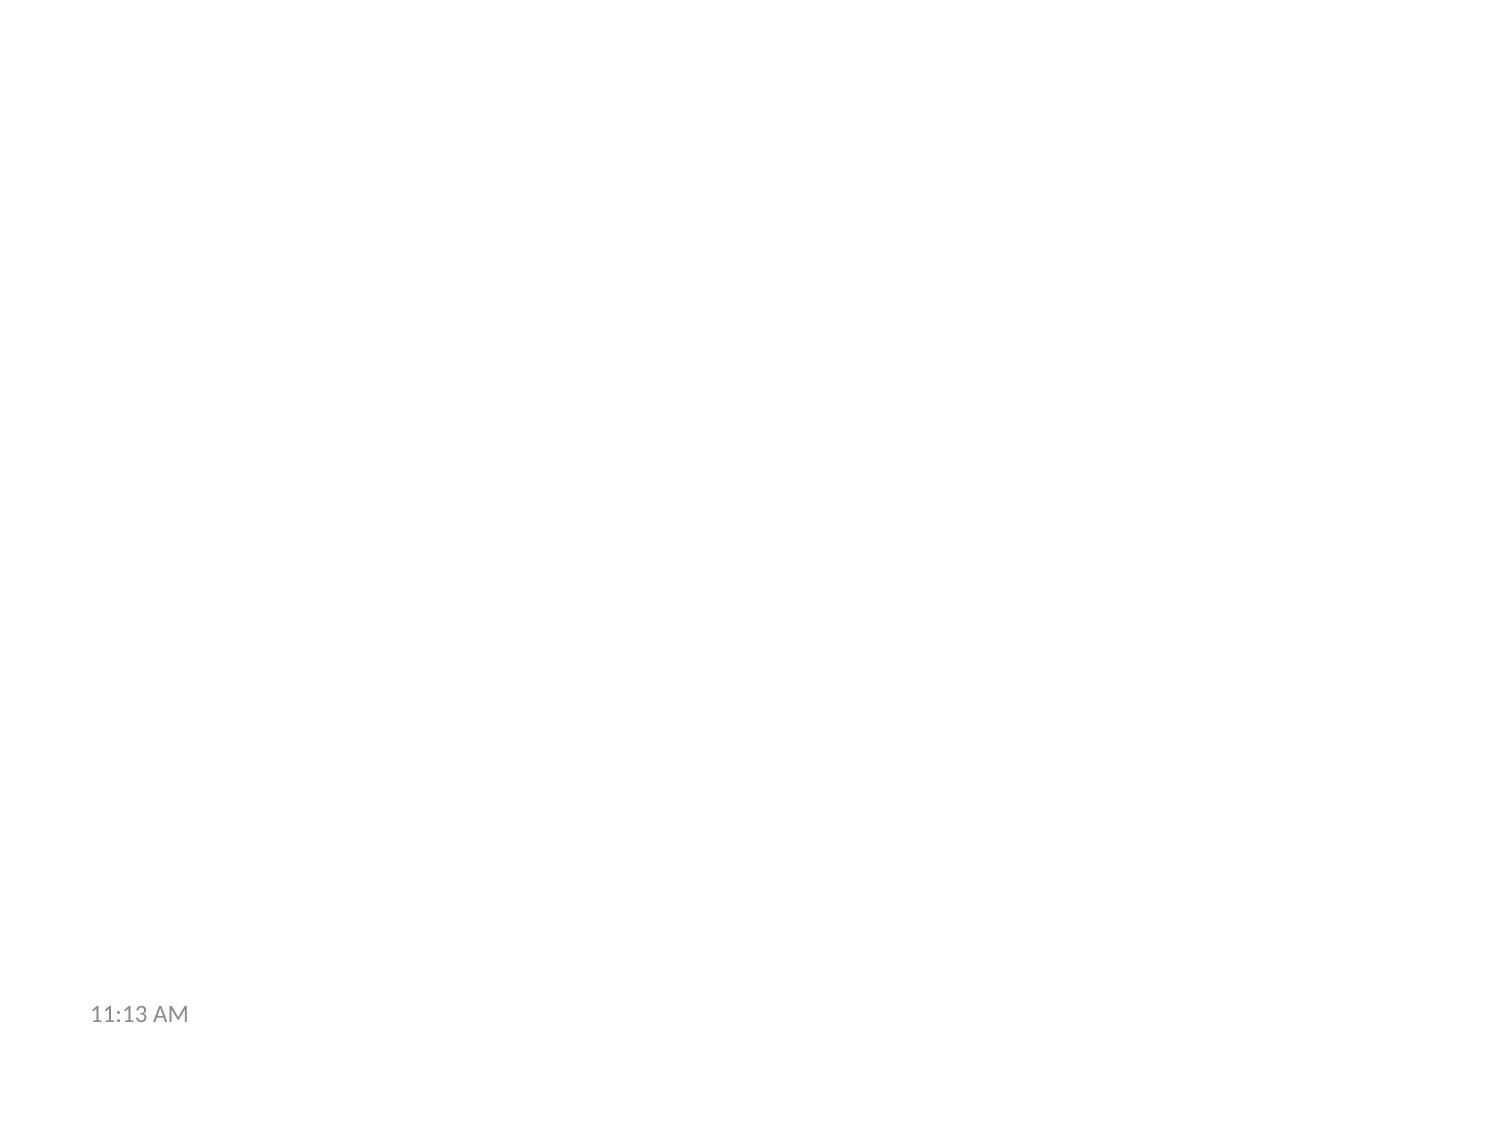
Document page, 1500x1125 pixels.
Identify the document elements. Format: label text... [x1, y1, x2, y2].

text_box 3:35 PM [75, 982, 425, 1043]
